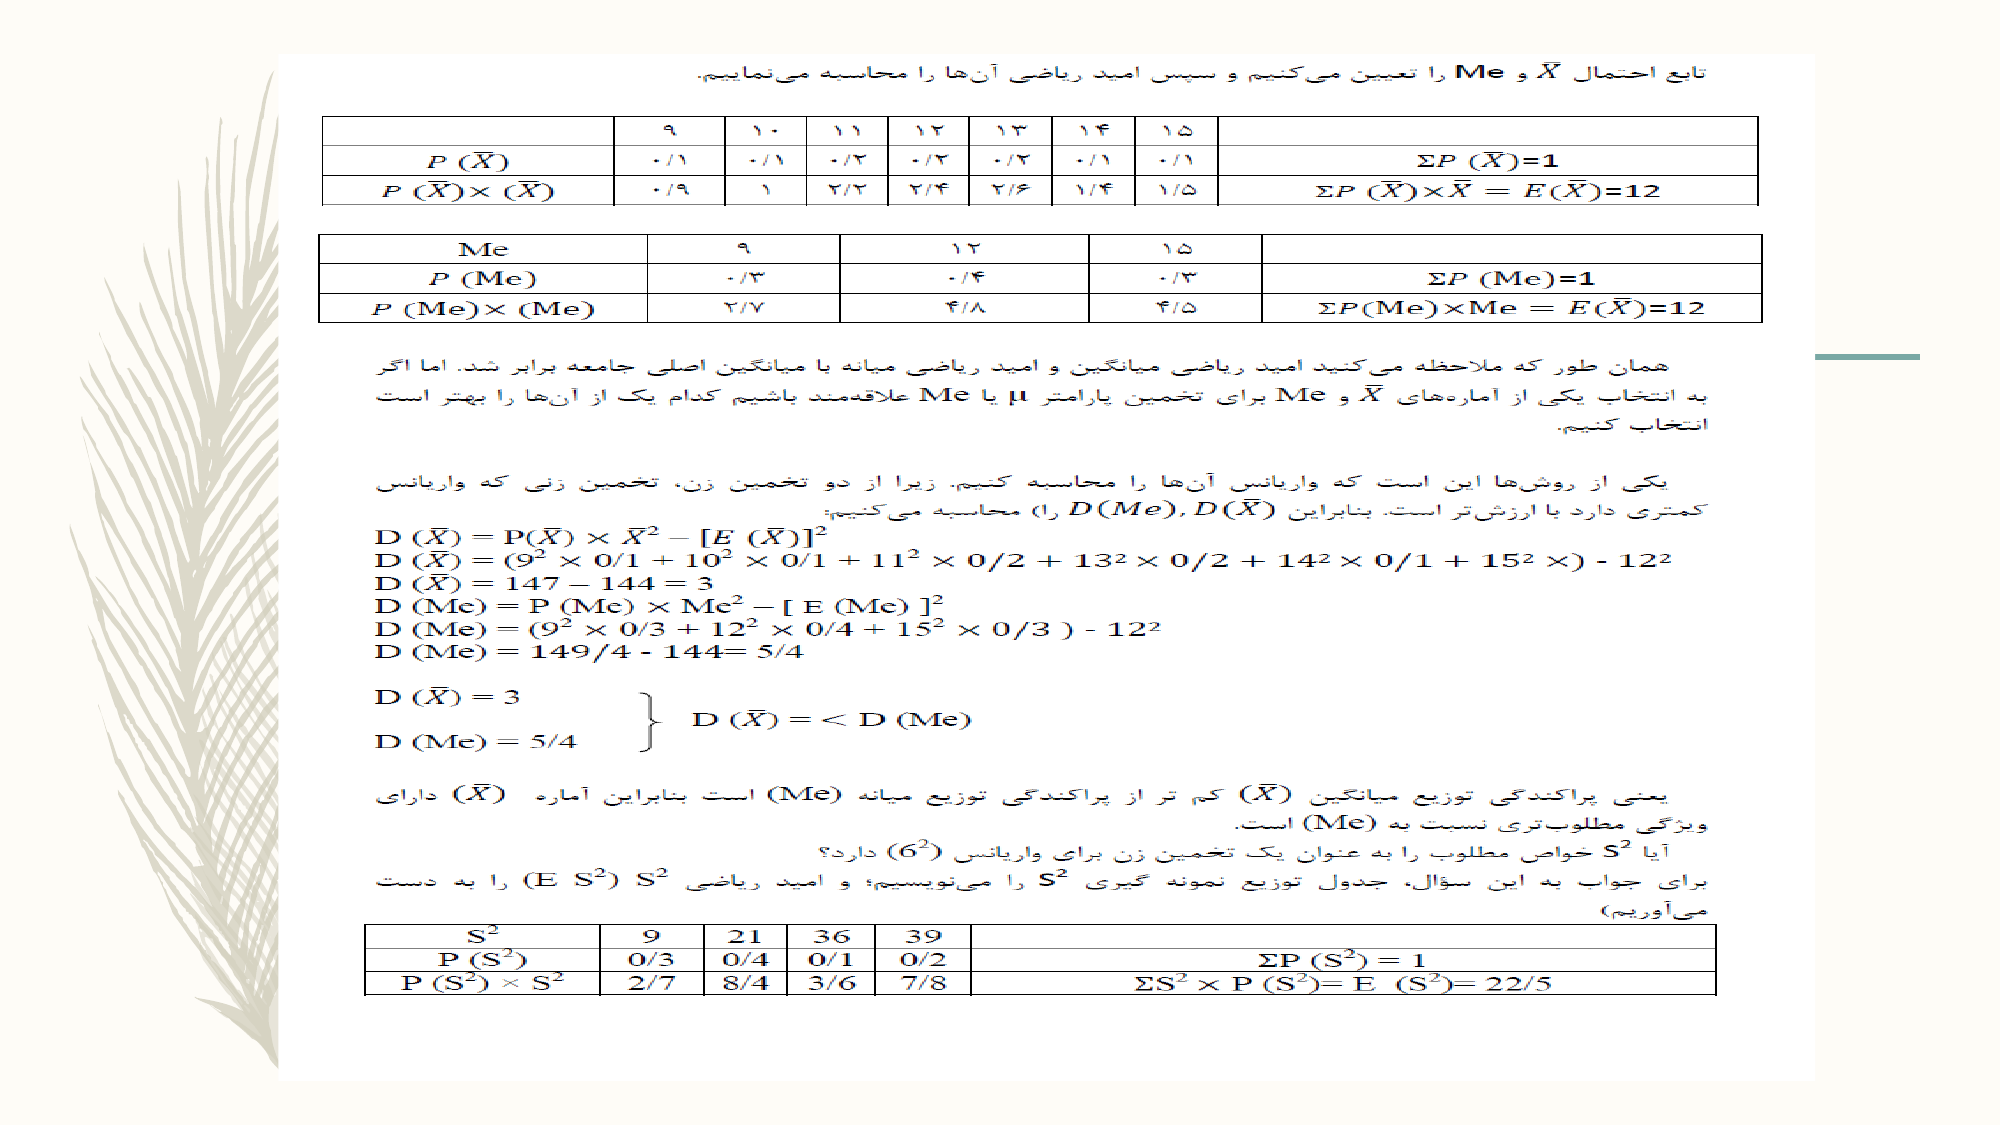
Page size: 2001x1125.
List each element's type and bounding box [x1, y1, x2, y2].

picture [278, 54, 1816, 1081]
